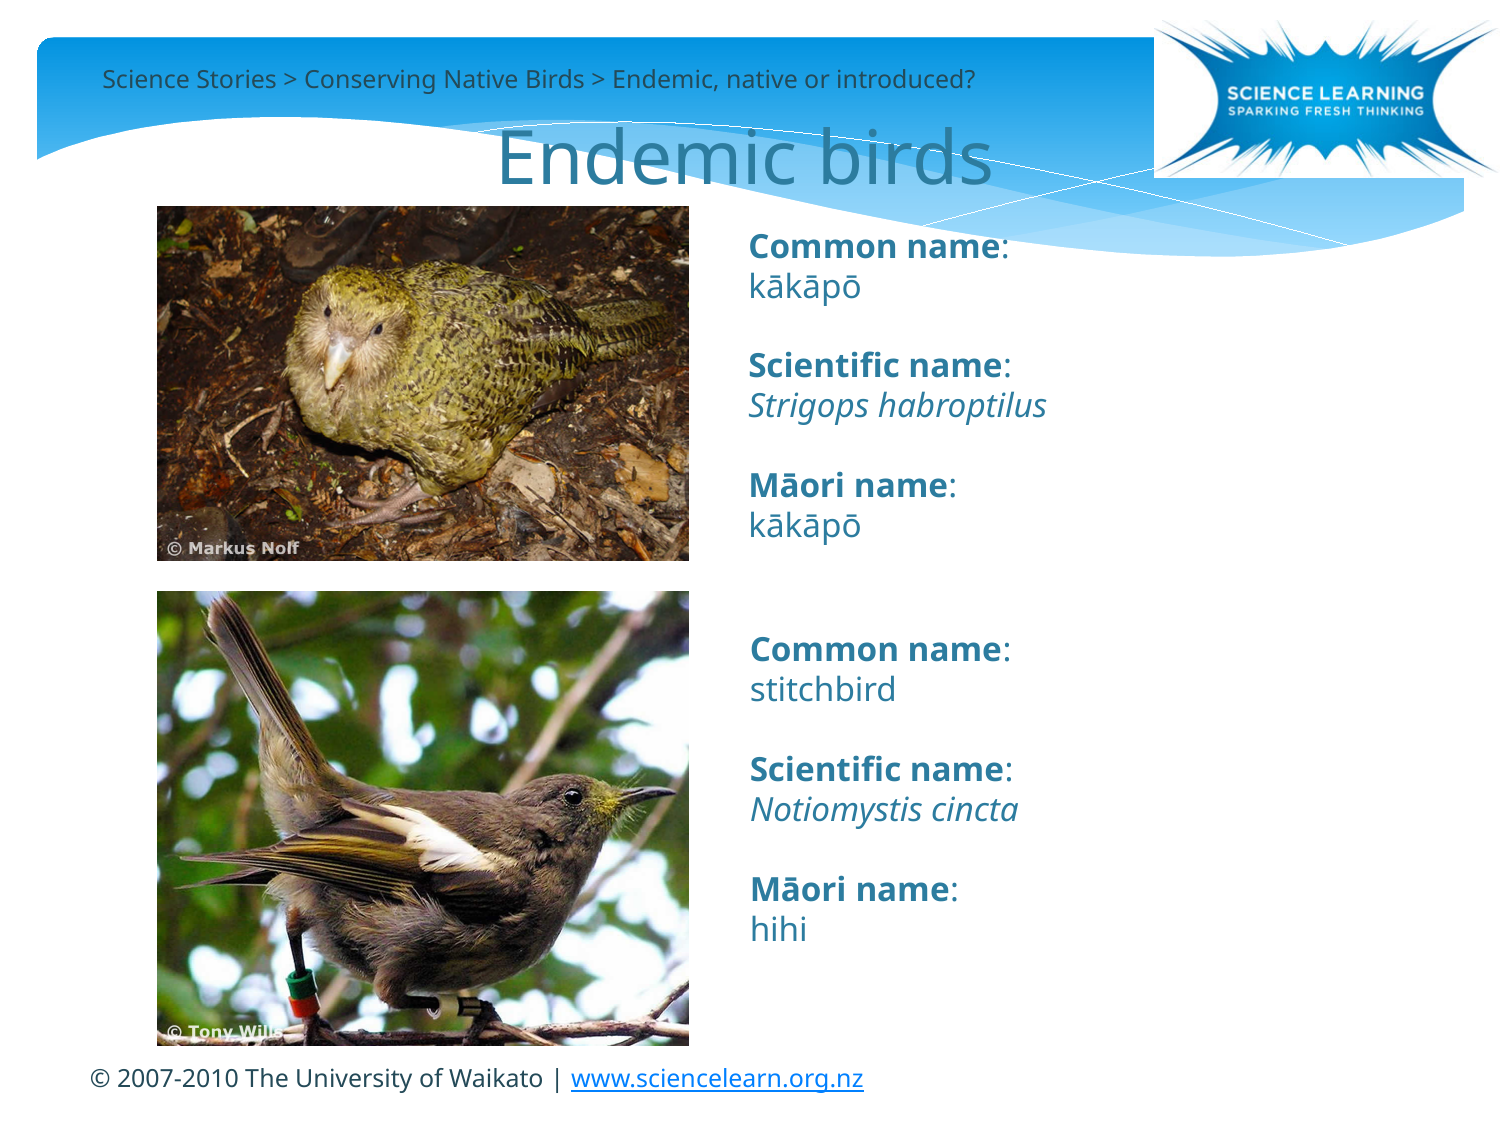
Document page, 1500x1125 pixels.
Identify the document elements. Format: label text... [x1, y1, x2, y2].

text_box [87, 19, 1500, 178]
text_box Common name: stitchbird Scientific name: Notiomystis cincta Māori name: hihi [735, 620, 1462, 956]
text_box Endemic birds [315, 188, 1175, 208]
picture [156, 206, 689, 561]
picture [156, 591, 689, 1046]
text_box Common name: kākāpō Scientific name: Strigops habroptilus Māori name: kākāpō [733, 217, 1462, 552]
text_box © 2007-2010 The University of Waikato | www.sciencelearn.org.nz [74, 1049, 1057, 1110]
